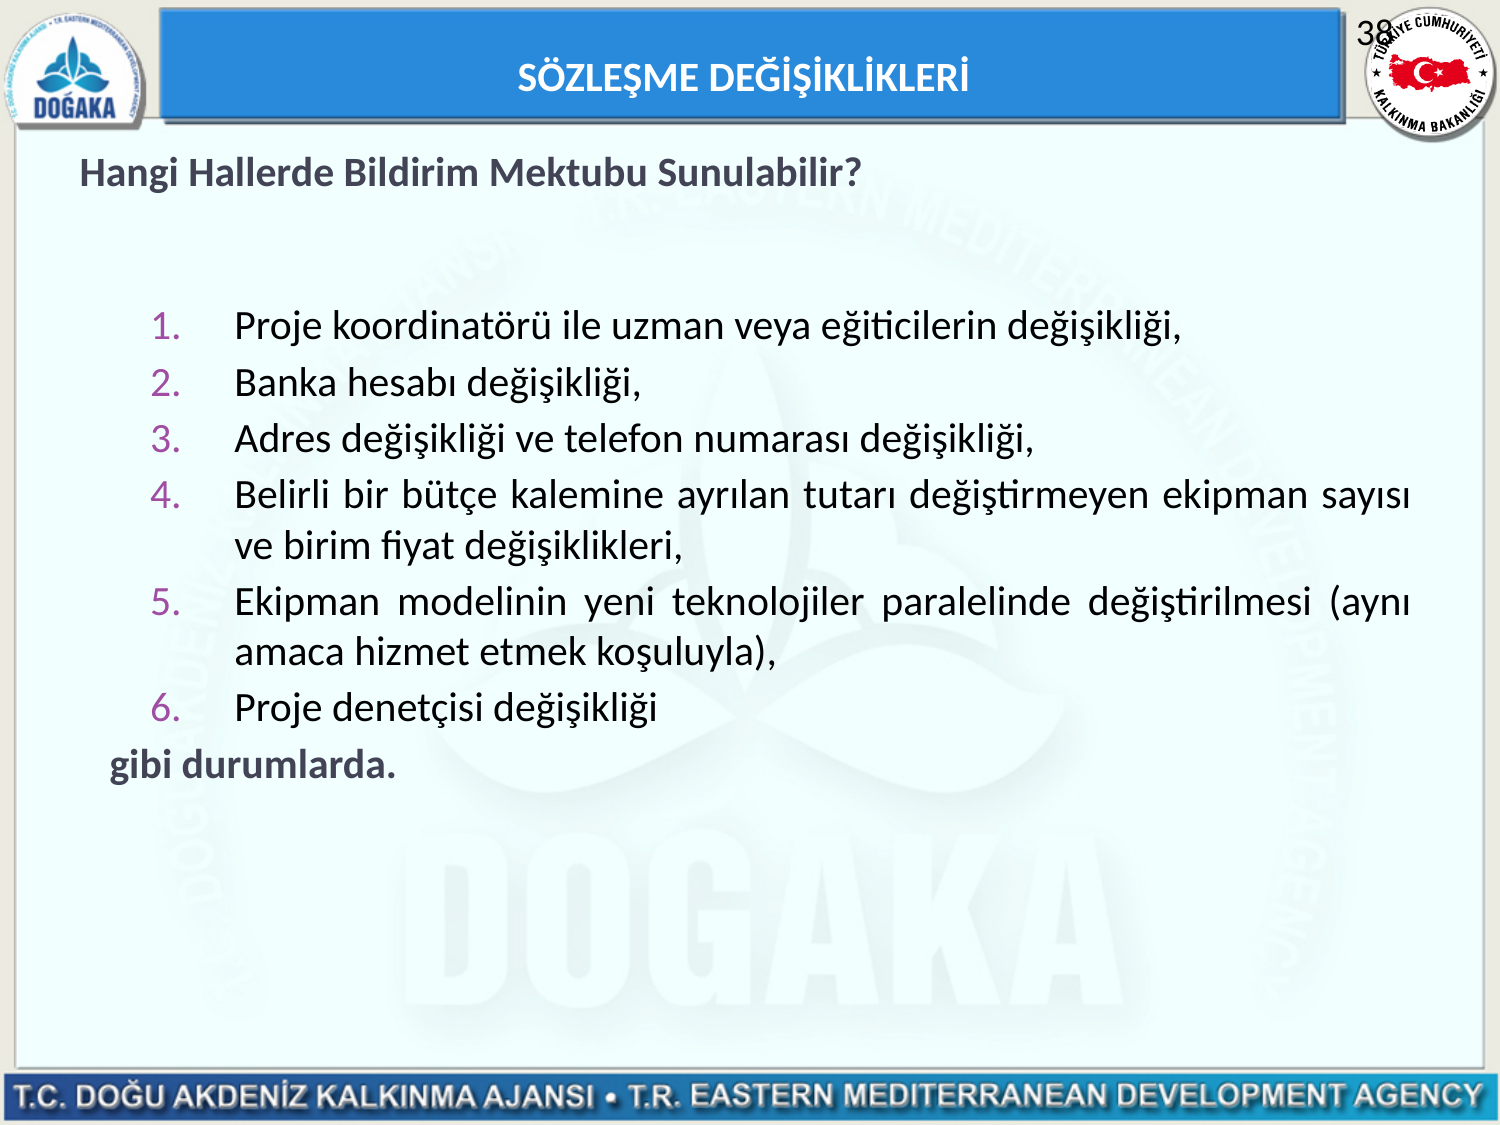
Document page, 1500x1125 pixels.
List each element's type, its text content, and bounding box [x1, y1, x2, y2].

list Proje koordinatörü ile uzman veya eğiticilerin değişikliği, Banka hesabı değişikliği, Adres değişikliği ve telefon numarası değişikliği, Belirli bir bütçe kalemine ayrılan tutarı değiştirmeyen ekipman sayısı ve birim fiyat değişiklikleri, Ekipman modelinin yeni teknolojiler paralelinde değiştirilmesi (aynı amaca hizmet etmek koşuluyla), Proje denetçisi değişikliği gibi durumlarda. [76, 290, 1427, 1001]
slide_number 38 [1340, 0, 1466, 61]
text_box SÖZLEŞME DEĞİŞİKLİKLERİ [312, 0, 1176, 149]
title Hangi Hallerde Bildirim Mektubu Sunulabilir? [64, 137, 1415, 313]
picture [0, 0, 1500, 1125]
